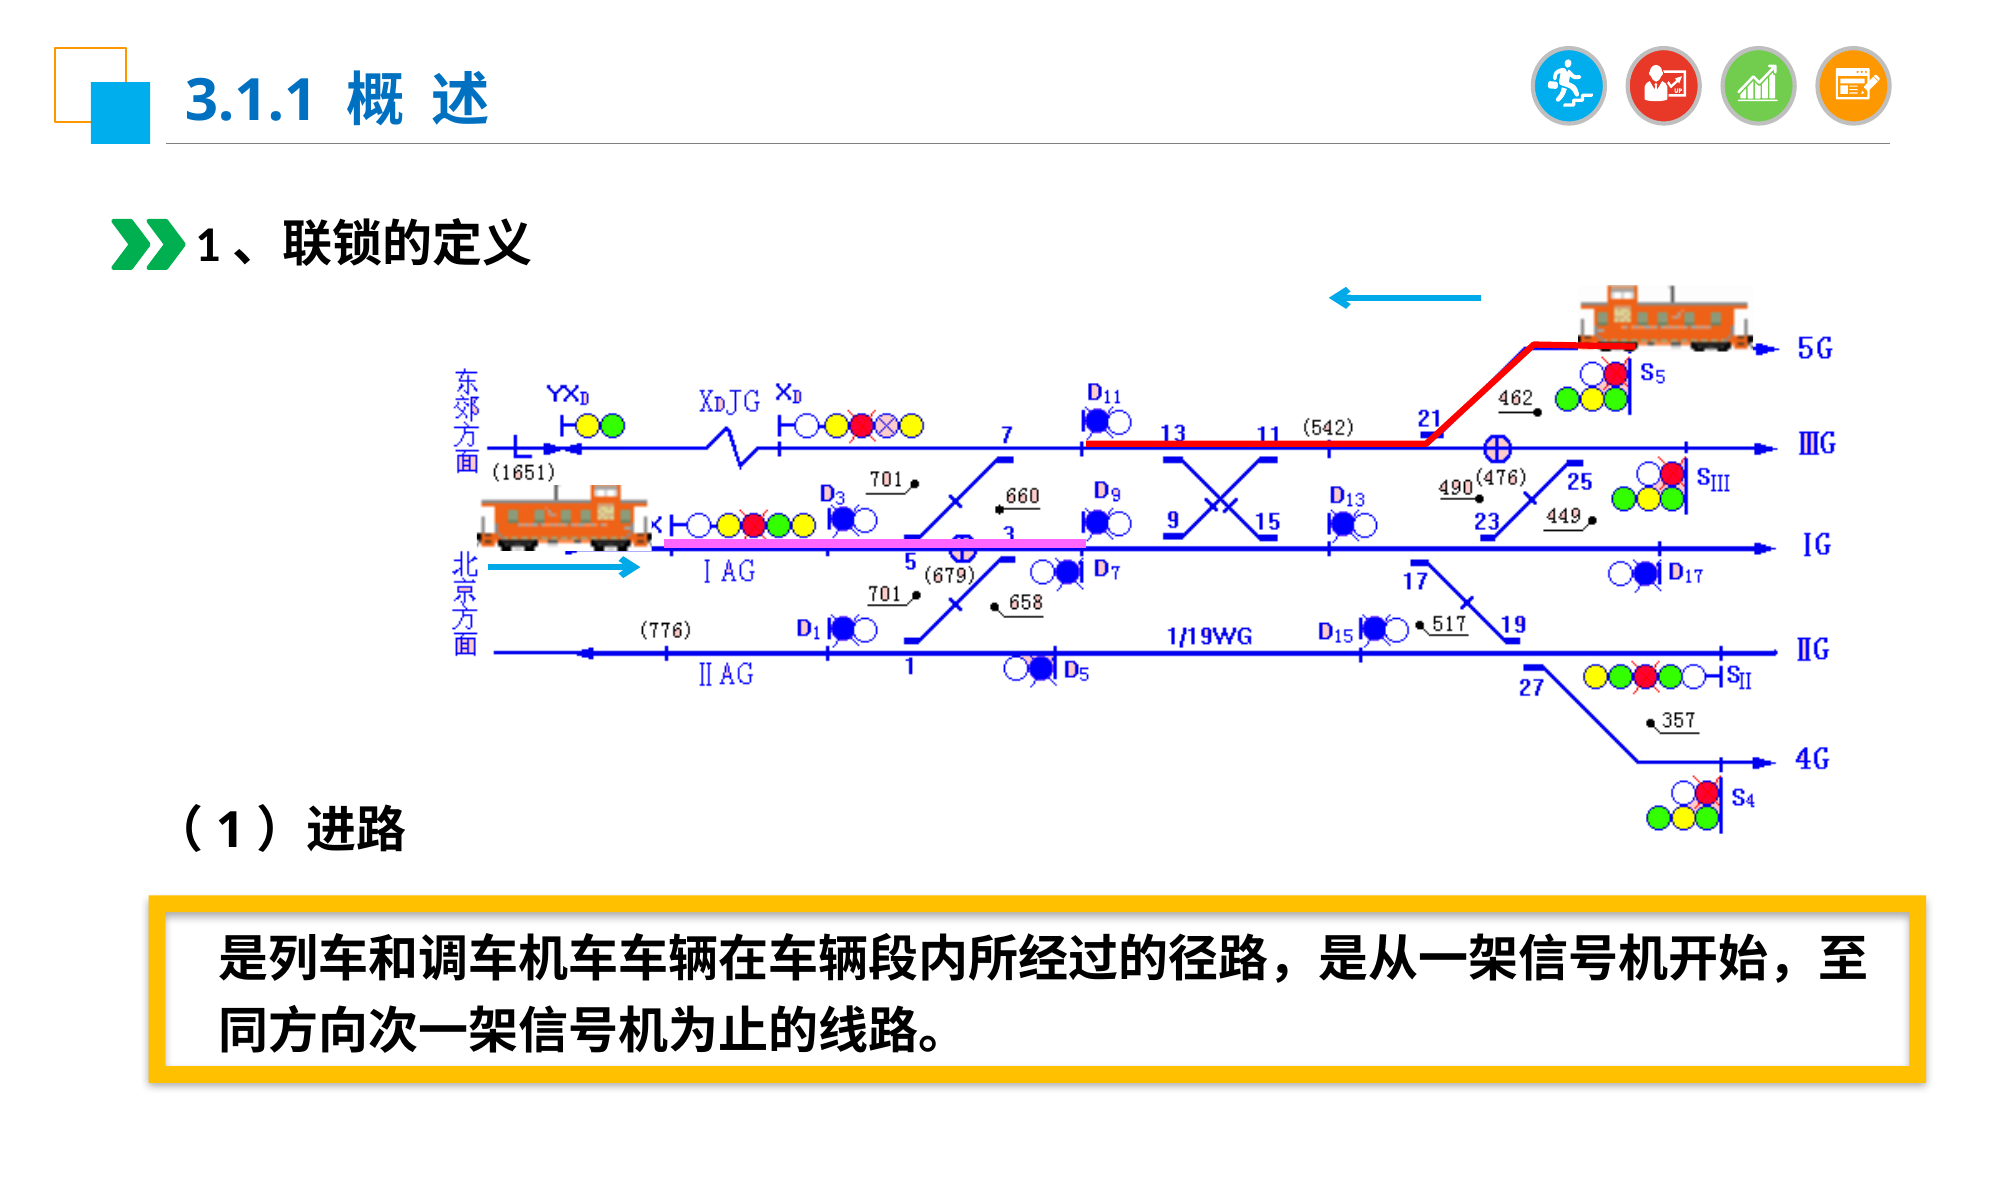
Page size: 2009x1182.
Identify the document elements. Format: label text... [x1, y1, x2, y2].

text_box （1）进路 [139, 789, 422, 865]
text_box [1328, 290, 1481, 306]
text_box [148, 895, 1927, 1084]
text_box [113, 203, 545, 280]
text_box 3.1.1 概 述 [164, 51, 511, 142]
picture [441, 285, 1841, 849]
